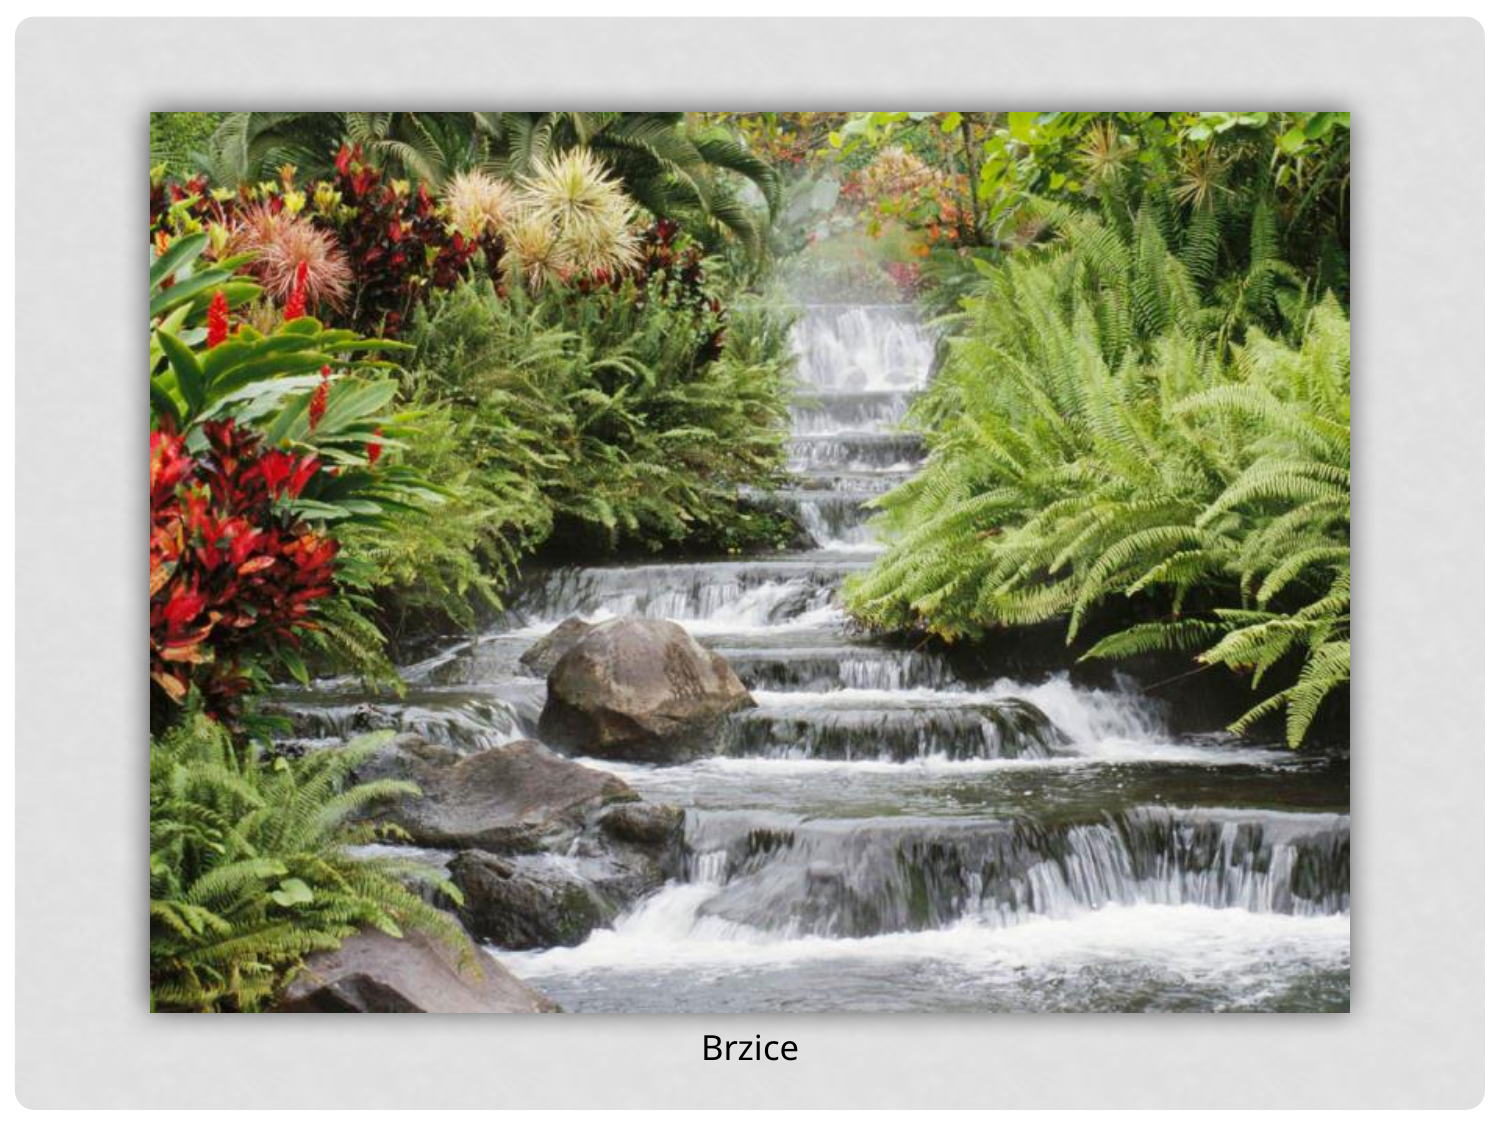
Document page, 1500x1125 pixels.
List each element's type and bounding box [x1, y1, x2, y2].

text_box [149, 112, 1351, 1076]
